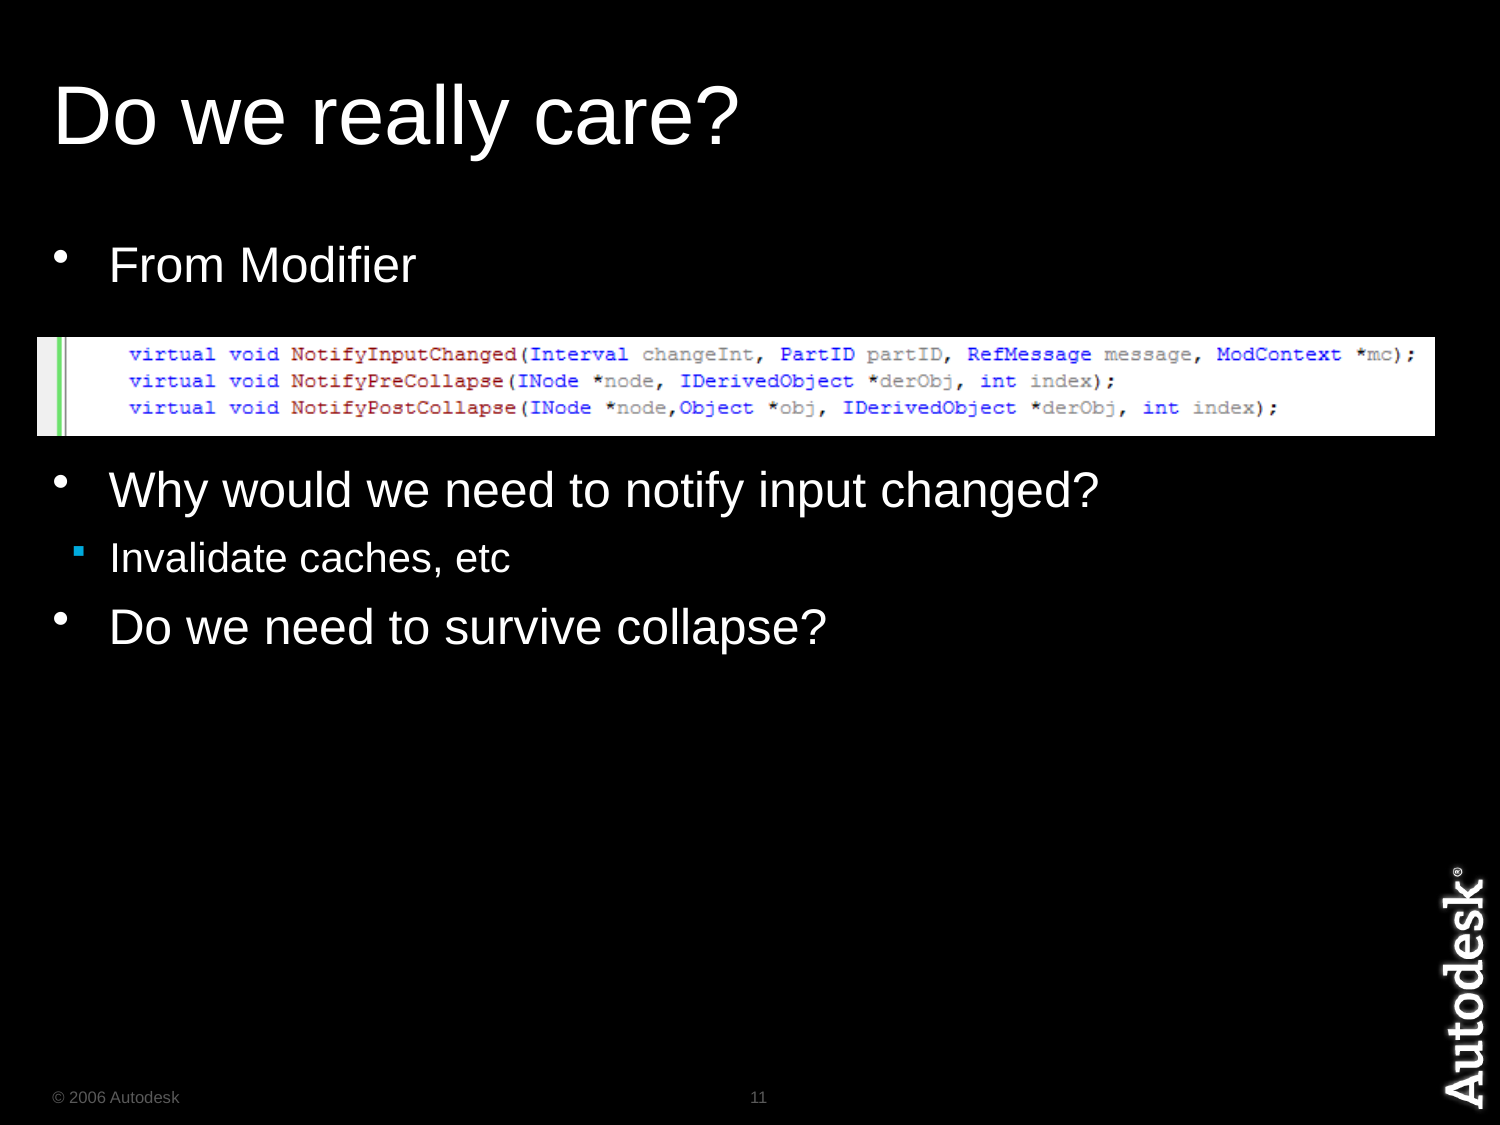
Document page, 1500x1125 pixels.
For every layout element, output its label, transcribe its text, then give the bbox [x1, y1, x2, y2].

list From Modifier Why would we need to notify input changed? Invalidate caches, etc Do we need to survive collapse? [52, 231, 1401, 335]
title Do we really care? [52, 22, 1401, 211]
list From Modifier Why would we need to notify input changed? Invalidate caches, etc Do we need to survive collapse? [52, 445, 1401, 1073]
picture [37, 0, 1500, 1125]
